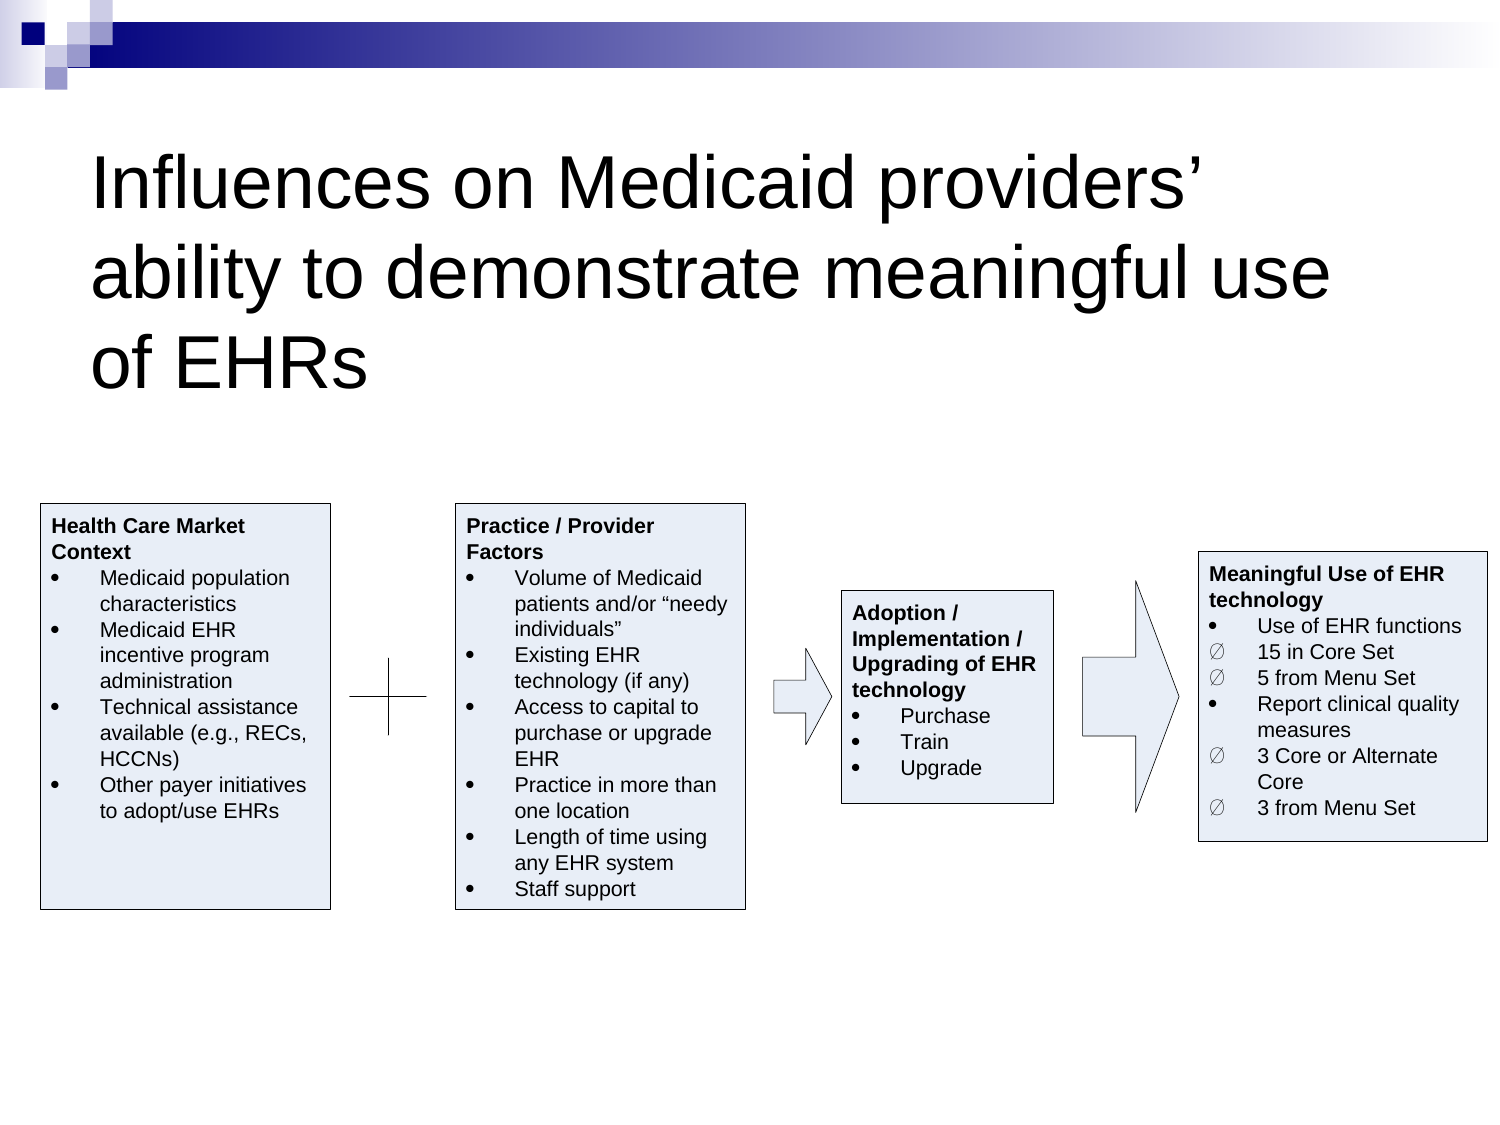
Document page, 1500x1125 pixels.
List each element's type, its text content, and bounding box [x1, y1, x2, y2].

title Influences on Medicaid providers’ ability to demonstrate meaningful use of EHRs [75, 125, 1425, 413]
picture [37, 499, 1492, 913]
